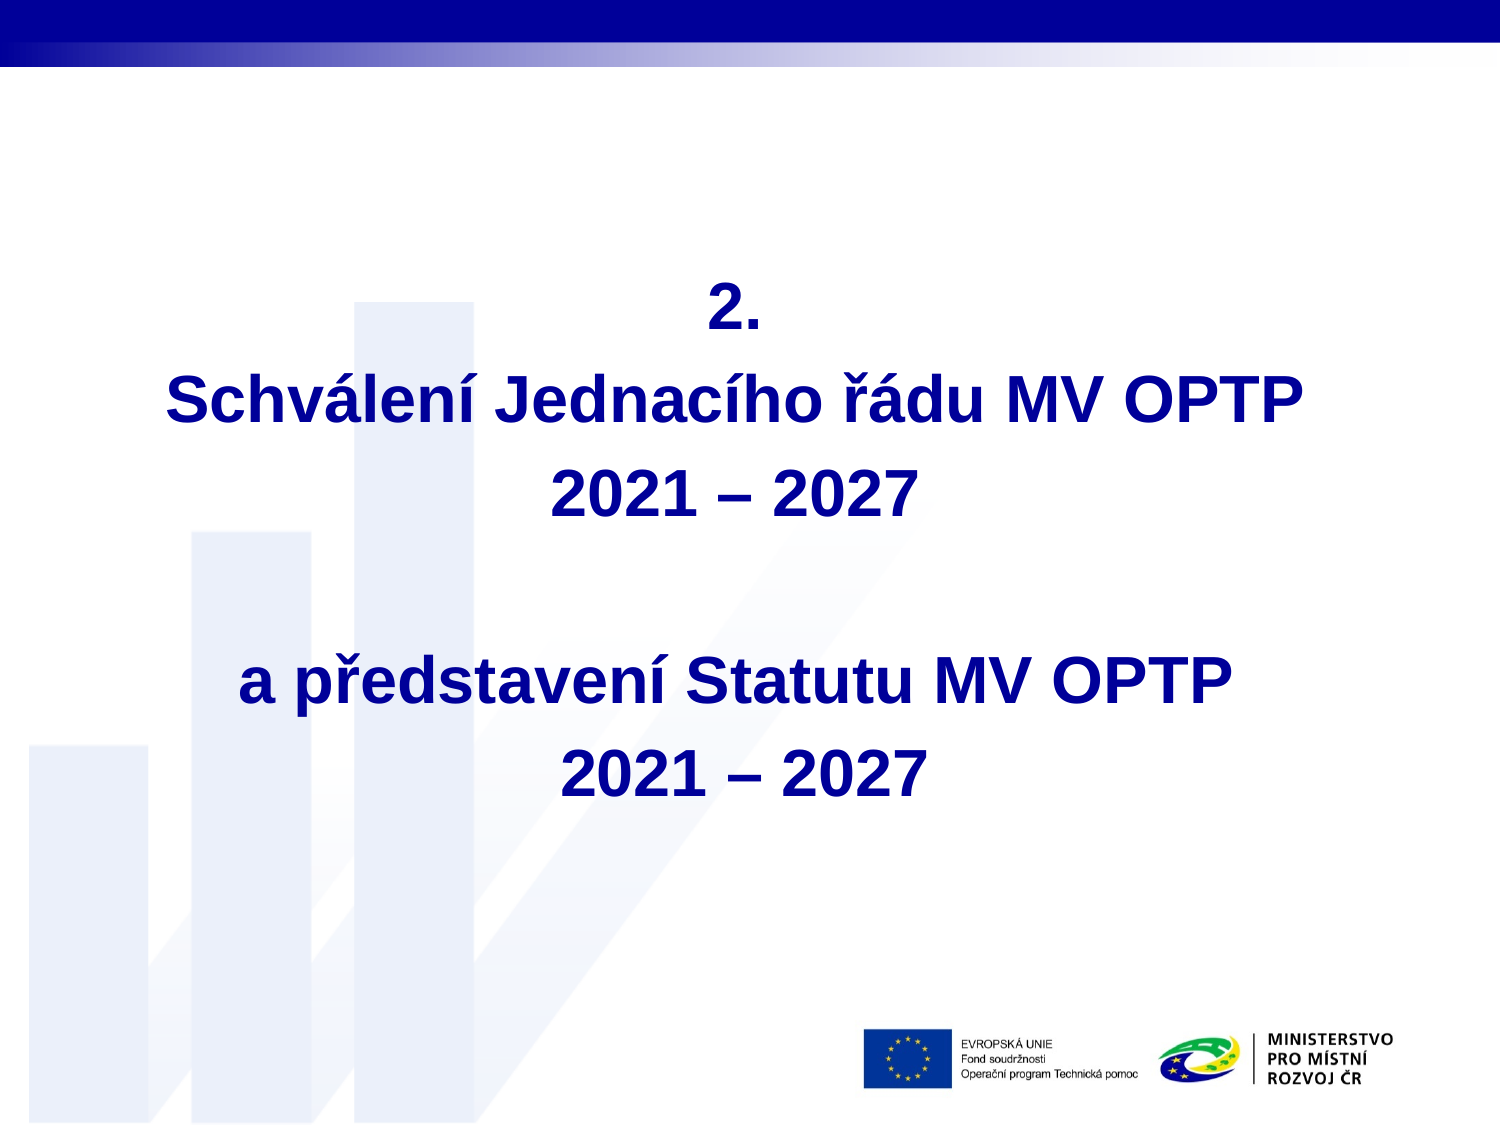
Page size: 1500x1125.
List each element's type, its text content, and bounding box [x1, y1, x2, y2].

picture [29, 302, 1412, 1125]
list 2. Schválení Jednacího řádu MV OPTP 2021 – 2027 a představení Statutu MV OPTP 2021 – 2027 [64, 255, 1425, 1012]
